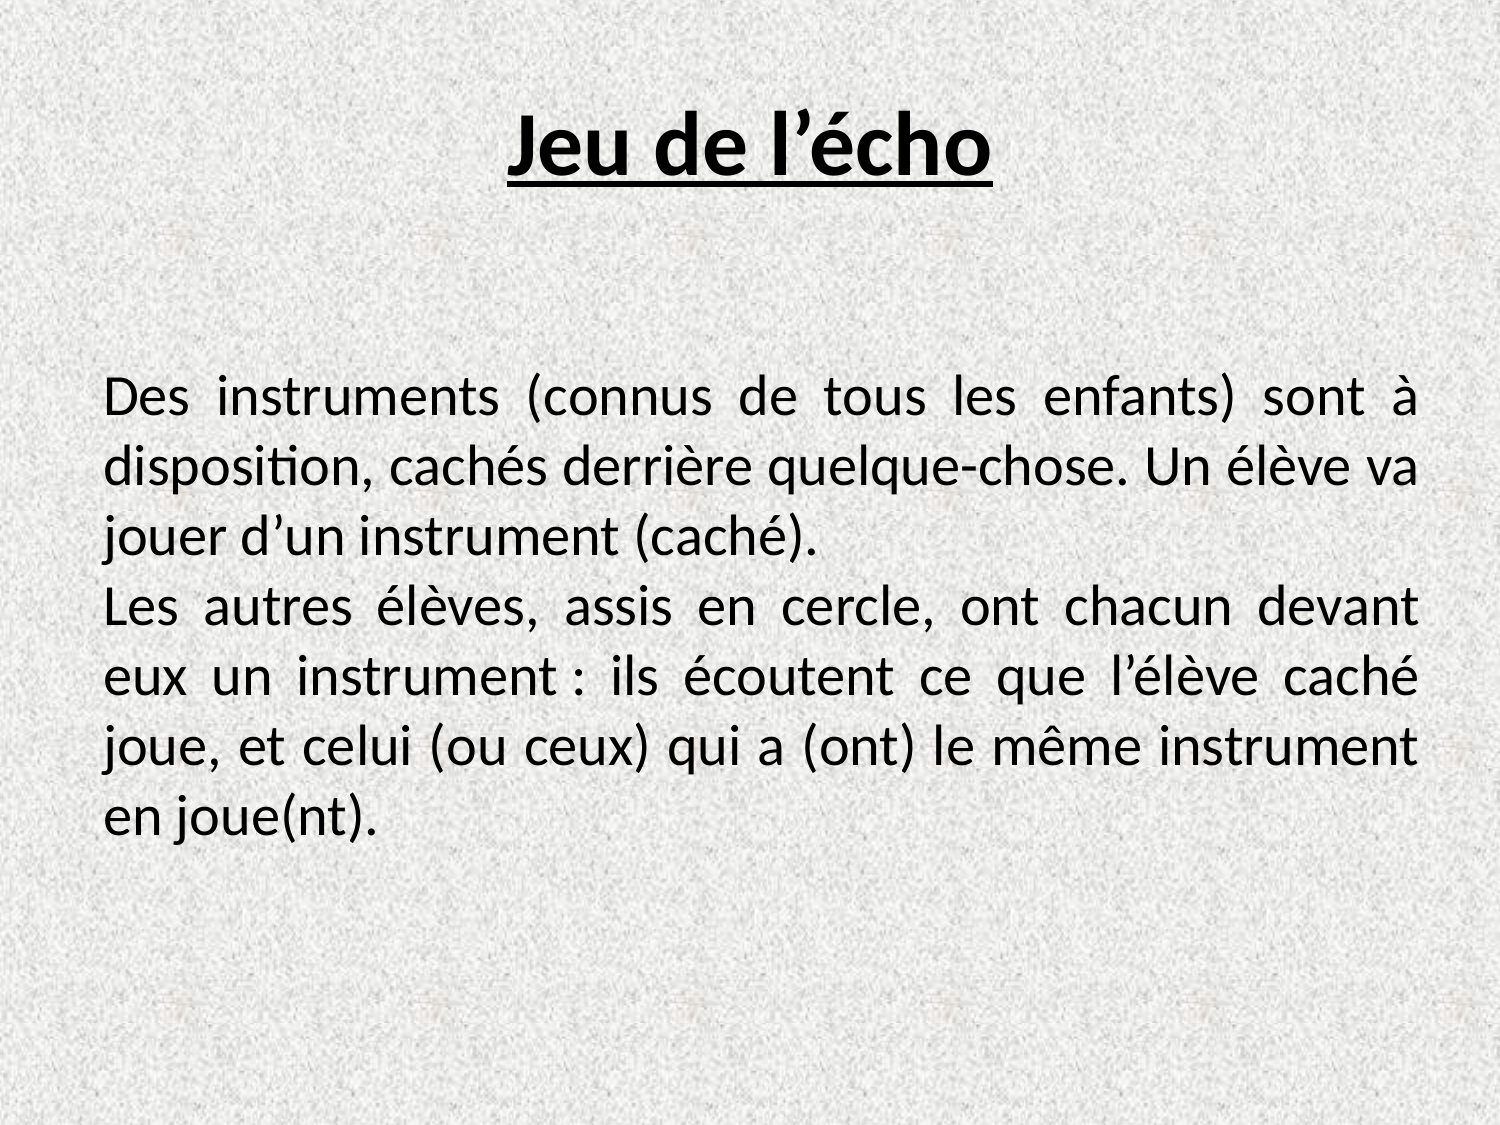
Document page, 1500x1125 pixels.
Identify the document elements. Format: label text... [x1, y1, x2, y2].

picture [0, 0, 1500, 1125]
text_box Des instruments (connus de tous les enfants) sont à disposition, cachés derrière quelque-chose. Un élève va jouer d’un instrument (caché). Les autres élèves, assis en cercle, ont chacun devant eux un instrument : ils écoutent ce que l’élève caché joue, et celui (ou ceux) qui a (ont) le même instrument en joue(nt). [88, 349, 1436, 855]
title Jeu de l’écho [75, 45, 1425, 233]
